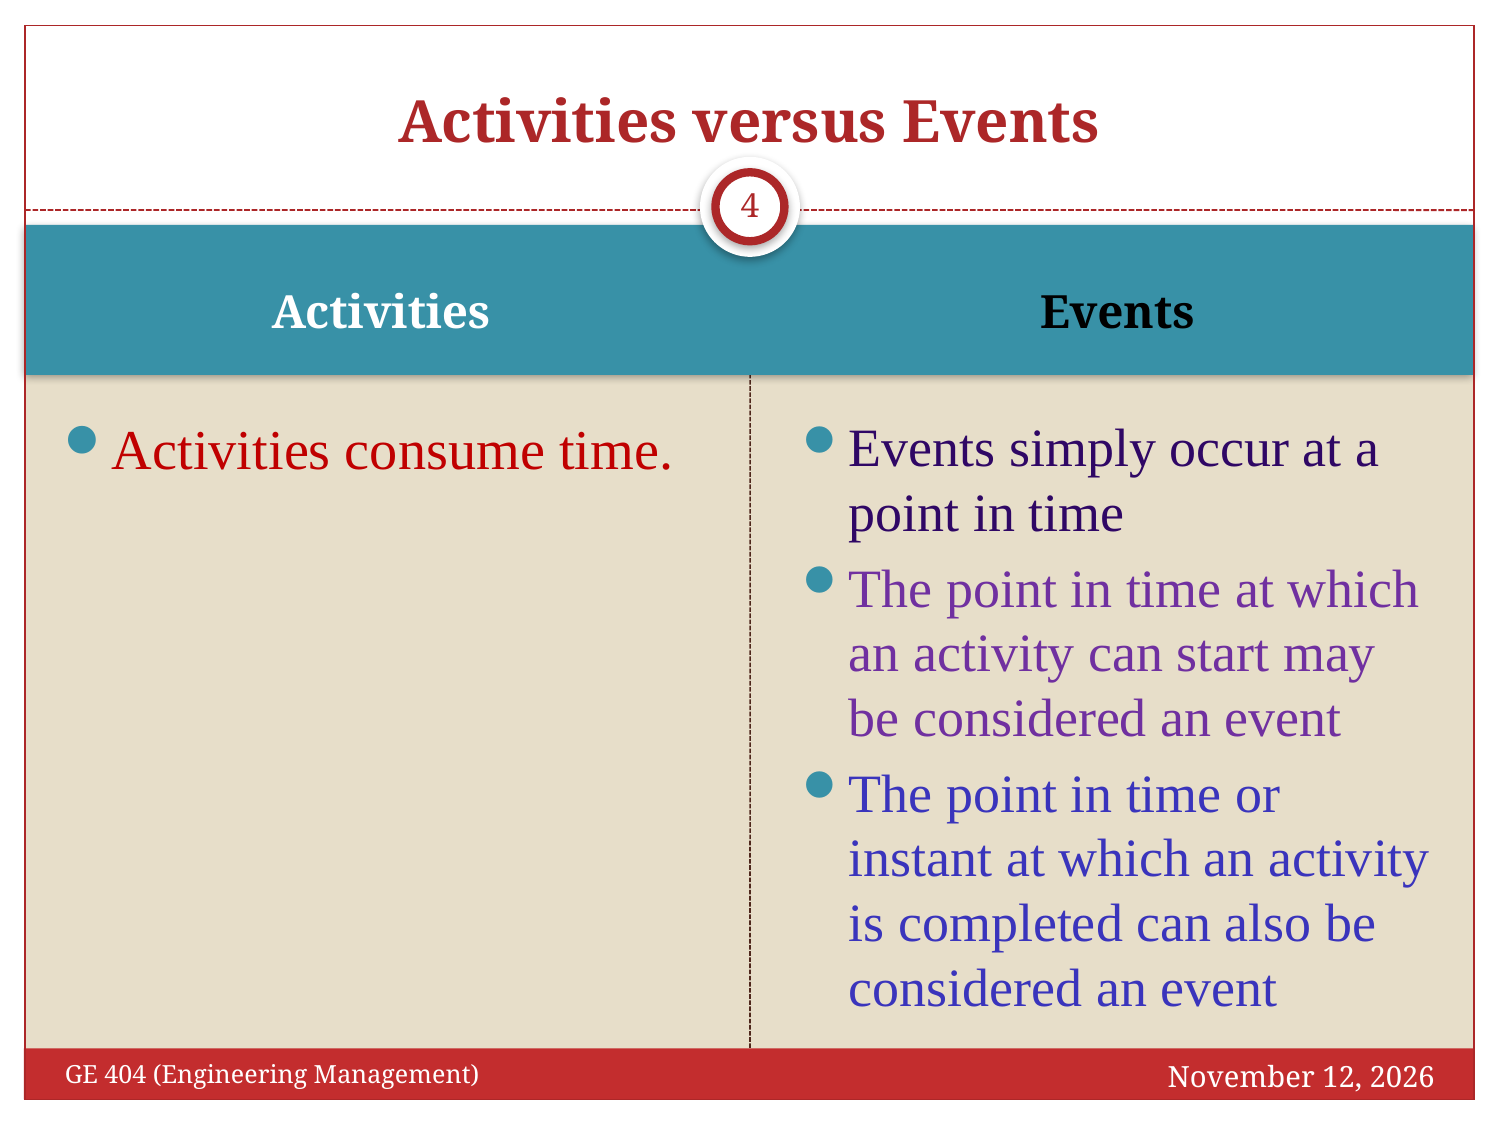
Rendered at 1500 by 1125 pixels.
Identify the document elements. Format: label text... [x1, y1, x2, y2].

list Activities [48, 249, 714, 371]
slide_number 4 [712, 171, 788, 244]
list Events simply occur at a point in time The point in time at which an activity can start may be considered an event The point in time or instant at which an activity is completed can also be considered an event [787, 405, 1450, 1033]
list Activities consume time. [49, 405, 713, 1032]
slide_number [950, 1050, 1450, 1111]
title Activities versus Events [49, 37, 1450, 162]
footer GE 404 (Engineering Management) [50, 1051, 638, 1112]
list Events [785, 249, 1450, 371]
